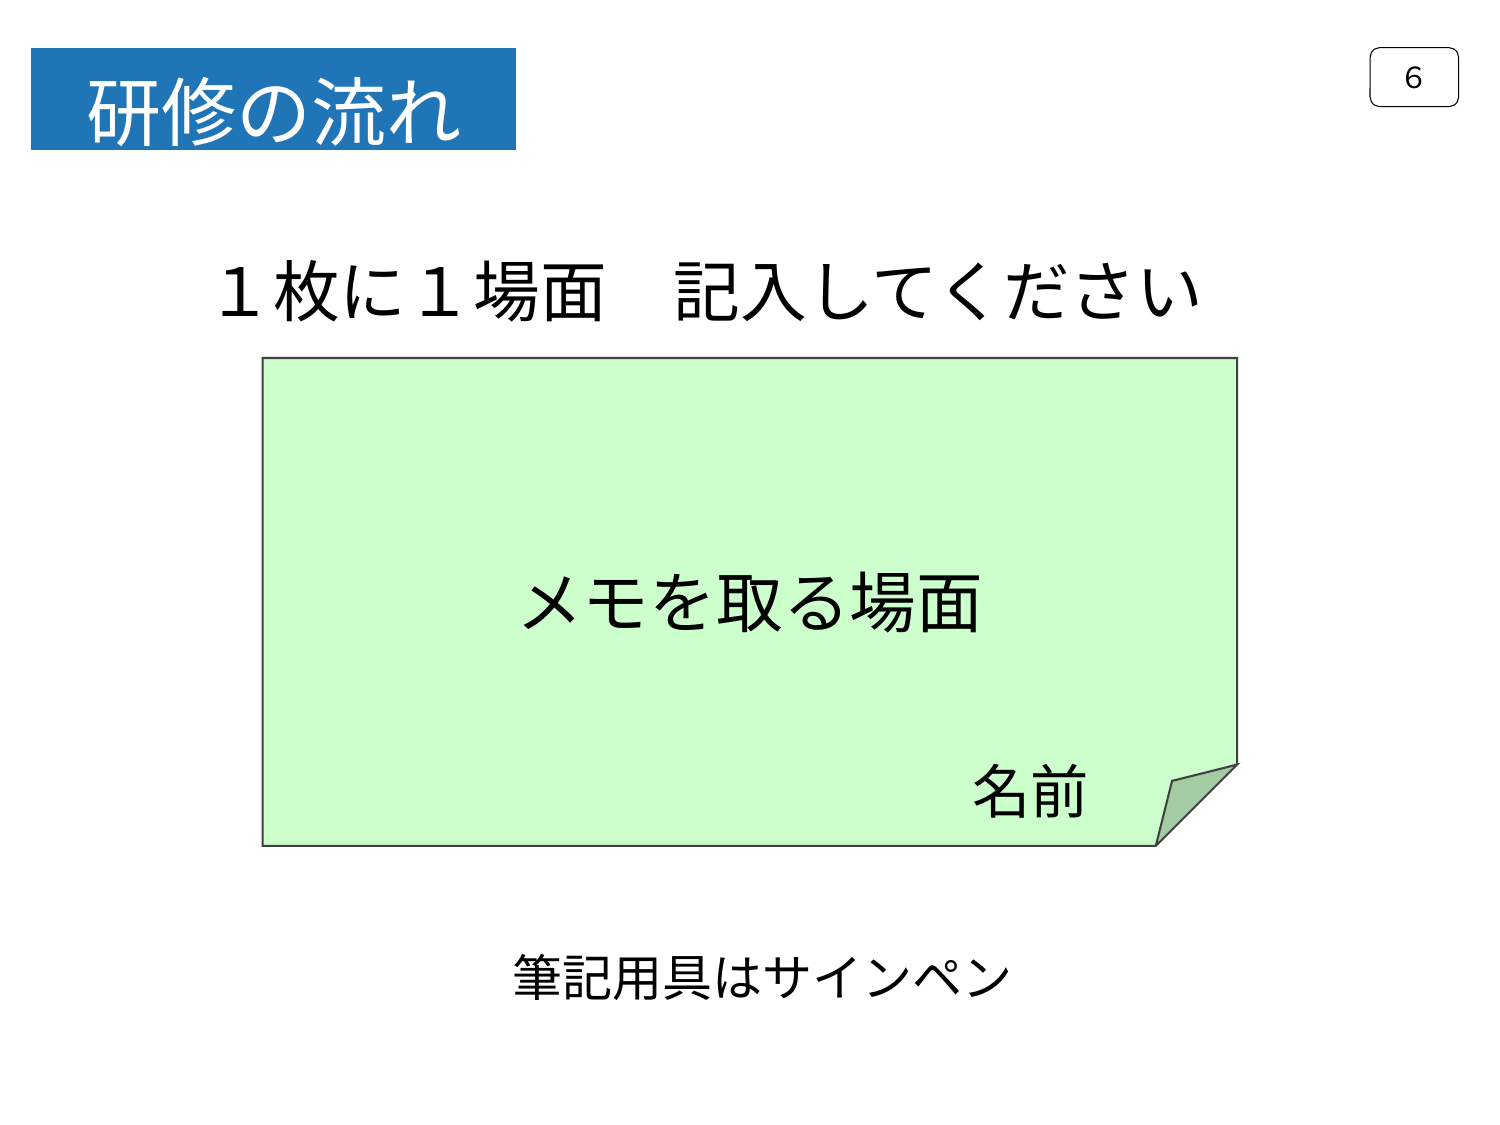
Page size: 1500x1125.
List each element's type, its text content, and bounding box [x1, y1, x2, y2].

text_box 筆記用具はサインペン [497, 909, 1030, 1105]
text_box 名前 [957, 713, 1104, 833]
text_box １枚に１場面 記入してください [191, 242, 1306, 337]
text_box ６ [1368, 46, 1460, 108]
text_box メモを取る場面 [262, 357, 1238, 846]
text_box 研修の流れ [31, 48, 516, 150]
